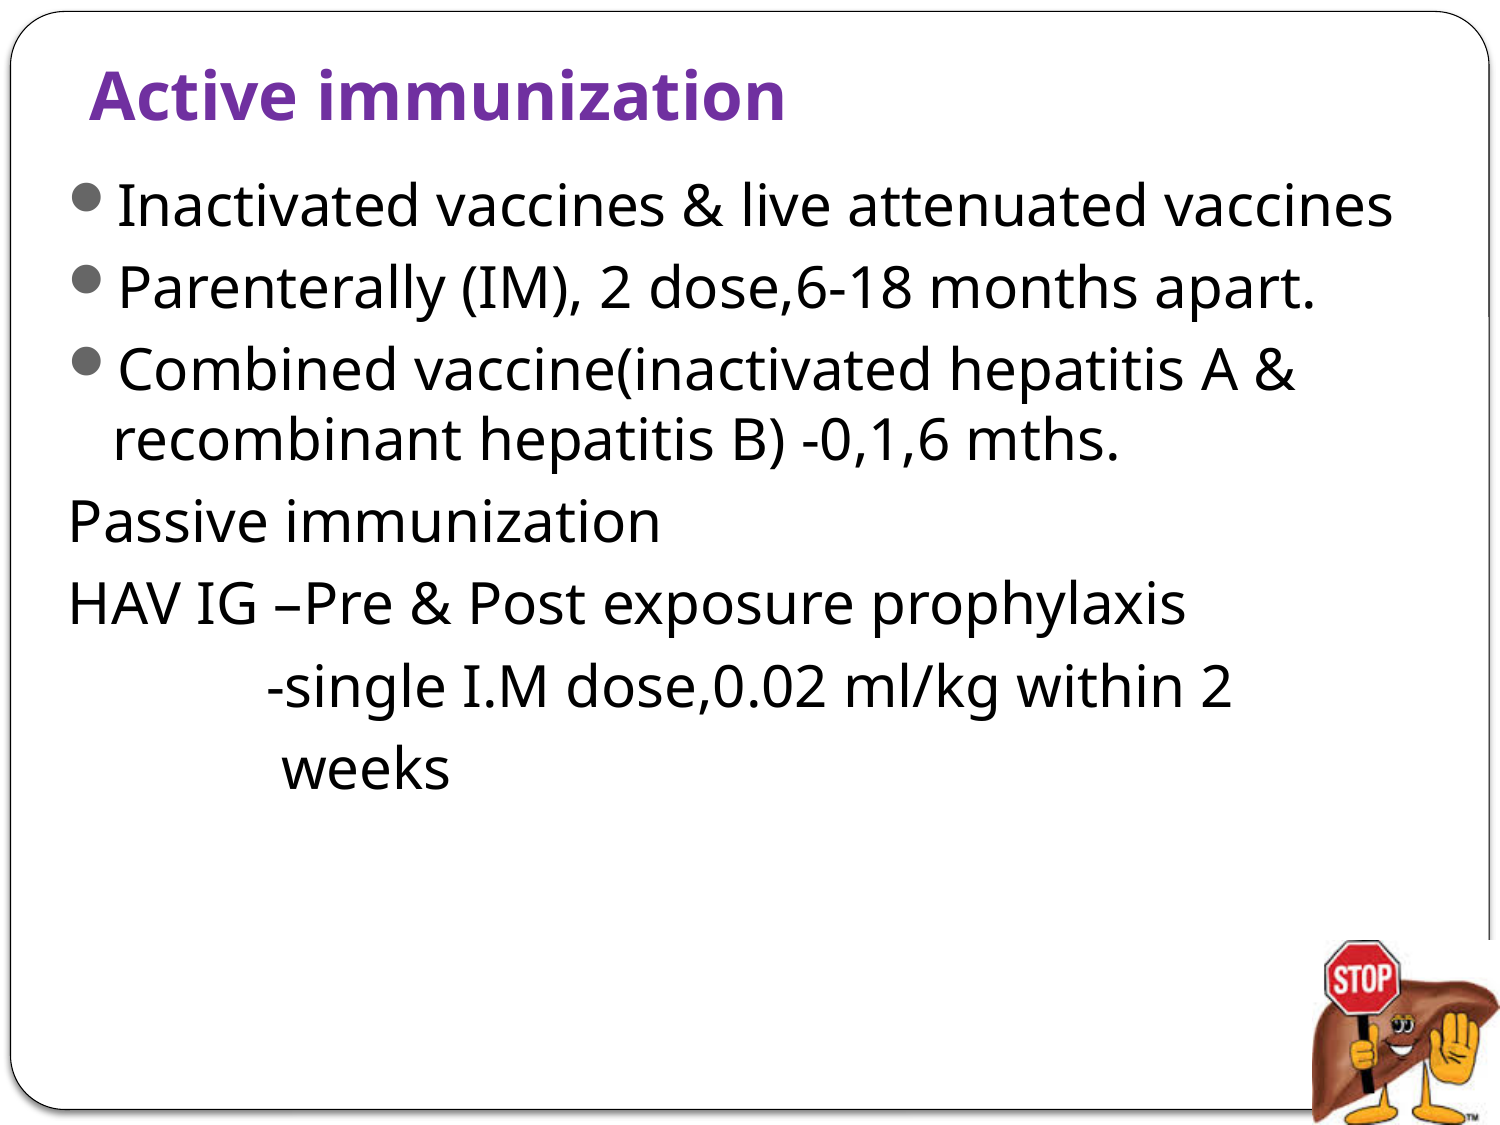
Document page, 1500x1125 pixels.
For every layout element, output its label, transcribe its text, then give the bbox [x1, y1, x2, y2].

title Active immunization [75, 45, 1425, 149]
picture [1312, 940, 1500, 1125]
list Inactivated vaccines & live attenuated vaccines Parenterally (IM), 2 dose,6-18 months apart. Combined vaccine(inactivated hepatitis A & recombinant hepatitis B) -0,1,6 mths. Passive immunization HAV IG –Pre & Post exposure prophylaxis -single I.M dose,0.02 ml/kg within 2 weeks [53, 160, 1425, 1071]
